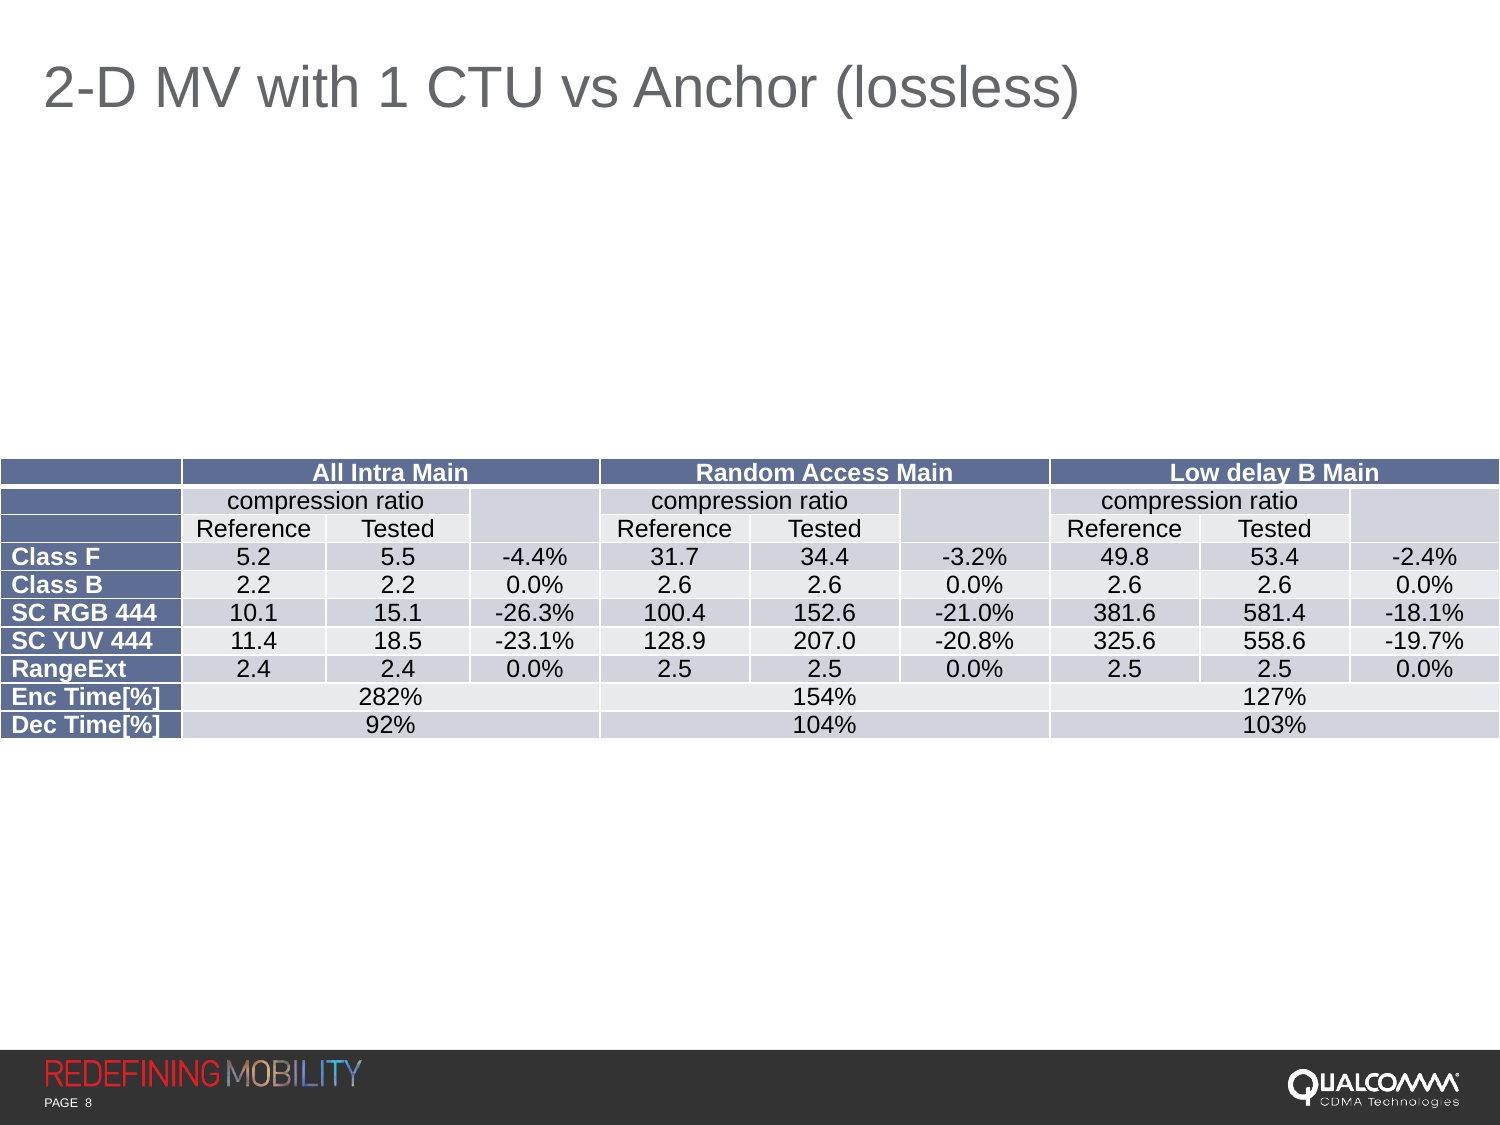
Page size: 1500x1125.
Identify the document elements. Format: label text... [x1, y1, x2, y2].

table_cell 10.1 [183, 599, 325, 626]
table_cell 0.0% [901, 571, 1049, 598]
table_cell -4.4% [471, 543, 599, 570]
table_cell [901, 489, 1049, 542]
table_cell 100.4 [601, 599, 749, 626]
table_cell 2.5 [601, 656, 749, 682]
table_cell 2.4 [327, 656, 469, 682]
table_cell 18.5 [327, 628, 469, 654]
table_cell Reference [601, 515, 749, 542]
table_cell Tested [751, 515, 899, 542]
table_cell Tested [1201, 515, 1349, 542]
table_cell -20.8% [901, 628, 1049, 654]
table_cell Tested [327, 515, 469, 542]
table_cell 92% [183, 712, 599, 738]
picture [30, 1048, 372, 1099]
table_cell 581.4 [1201, 599, 1349, 626]
table_cell 2.4 [183, 656, 325, 682]
table_cell -23.1% [471, 628, 599, 654]
table_cell 282% [183, 684, 599, 710]
table_cell 154% [601, 684, 1049, 710]
table_cell Dec Time[%] [1, 712, 181, 738]
table_cell -19.7% [1351, 628, 1499, 654]
table_cell [471, 489, 599, 542]
table_cell 128.9 [601, 628, 749, 654]
table_cell 0.0% [901, 656, 1049, 682]
table_cell 0.0% [1351, 656, 1499, 682]
table_header All Intra Main [183, 459, 599, 484]
table_cell -3.2% [901, 543, 1049, 570]
title 2-D MV with 1 CTU vs Anchor (lossless) [28, 44, 1462, 138]
table_cell 152.6 [751, 599, 899, 626]
table_cell Enc Time[%] [1, 684, 181, 710]
table_cell [1, 489, 181, 514]
table_cell 15.1 [327, 599, 469, 626]
table_cell [1351, 489, 1499, 542]
table_cell 325.6 [1051, 628, 1199, 654]
table_cell 2.6 [1201, 571, 1349, 598]
table_cell 5.5 [327, 543, 469, 570]
table_cell 31.7 [601, 543, 749, 570]
table_cell 2.2 [327, 571, 469, 598]
table_cell 0.0% [471, 571, 599, 598]
table_cell Class F [1, 543, 181, 570]
table_cell -26.3% [471, 599, 599, 626]
table_header [1, 459, 181, 484]
table_cell 49.8 [1051, 543, 1199, 570]
table_cell 2.5 [1051, 656, 1199, 682]
table_cell 2.5 [751, 656, 899, 682]
table_cell 34.4 [751, 543, 899, 570]
table_cell 0.0% [471, 656, 599, 682]
table_cell 127% [1051, 684, 1499, 710]
table_cell -18.1% [1351, 599, 1499, 626]
table_cell SC RGB 444 [1, 599, 181, 626]
table_cell compression ratio [601, 489, 899, 514]
table_cell 53.4 [1201, 543, 1349, 570]
table_cell 5.2 [183, 543, 325, 570]
table_cell compression ratio [183, 489, 469, 514]
table_cell 0.0% [1351, 571, 1499, 598]
table_cell 104% [601, 712, 1049, 738]
table_cell 381.6 [1051, 599, 1199, 626]
table_cell -21.0% [901, 599, 1049, 626]
table_header Low delay B Main [1051, 459, 1499, 484]
table_cell 2.2 [183, 571, 325, 598]
table_cell -2.4% [1351, 543, 1499, 570]
table_cell Class B [1, 571, 181, 598]
table_cell 2.6 [751, 571, 899, 598]
table_cell 103% [1051, 712, 1499, 738]
table_cell 2.5 [1201, 656, 1349, 682]
table_cell 2.6 [1051, 571, 1199, 598]
table_cell SC YUV 444 [1, 628, 181, 654]
picture [1278, 1058, 1478, 1114]
table_cell 2.6 [601, 571, 749, 598]
table_cell 207.0 [751, 628, 899, 654]
table_cell RangeExt [1, 656, 181, 682]
table_cell [1, 515, 181, 542]
table_cell 11.4 [183, 628, 325, 654]
table_cell Reference [183, 515, 325, 542]
table_cell 558.6 [1201, 628, 1349, 654]
table_cell Reference [1051, 515, 1199, 542]
table_header Random Access Main [601, 459, 1049, 484]
table_cell compression ratio [1051, 489, 1349, 514]
